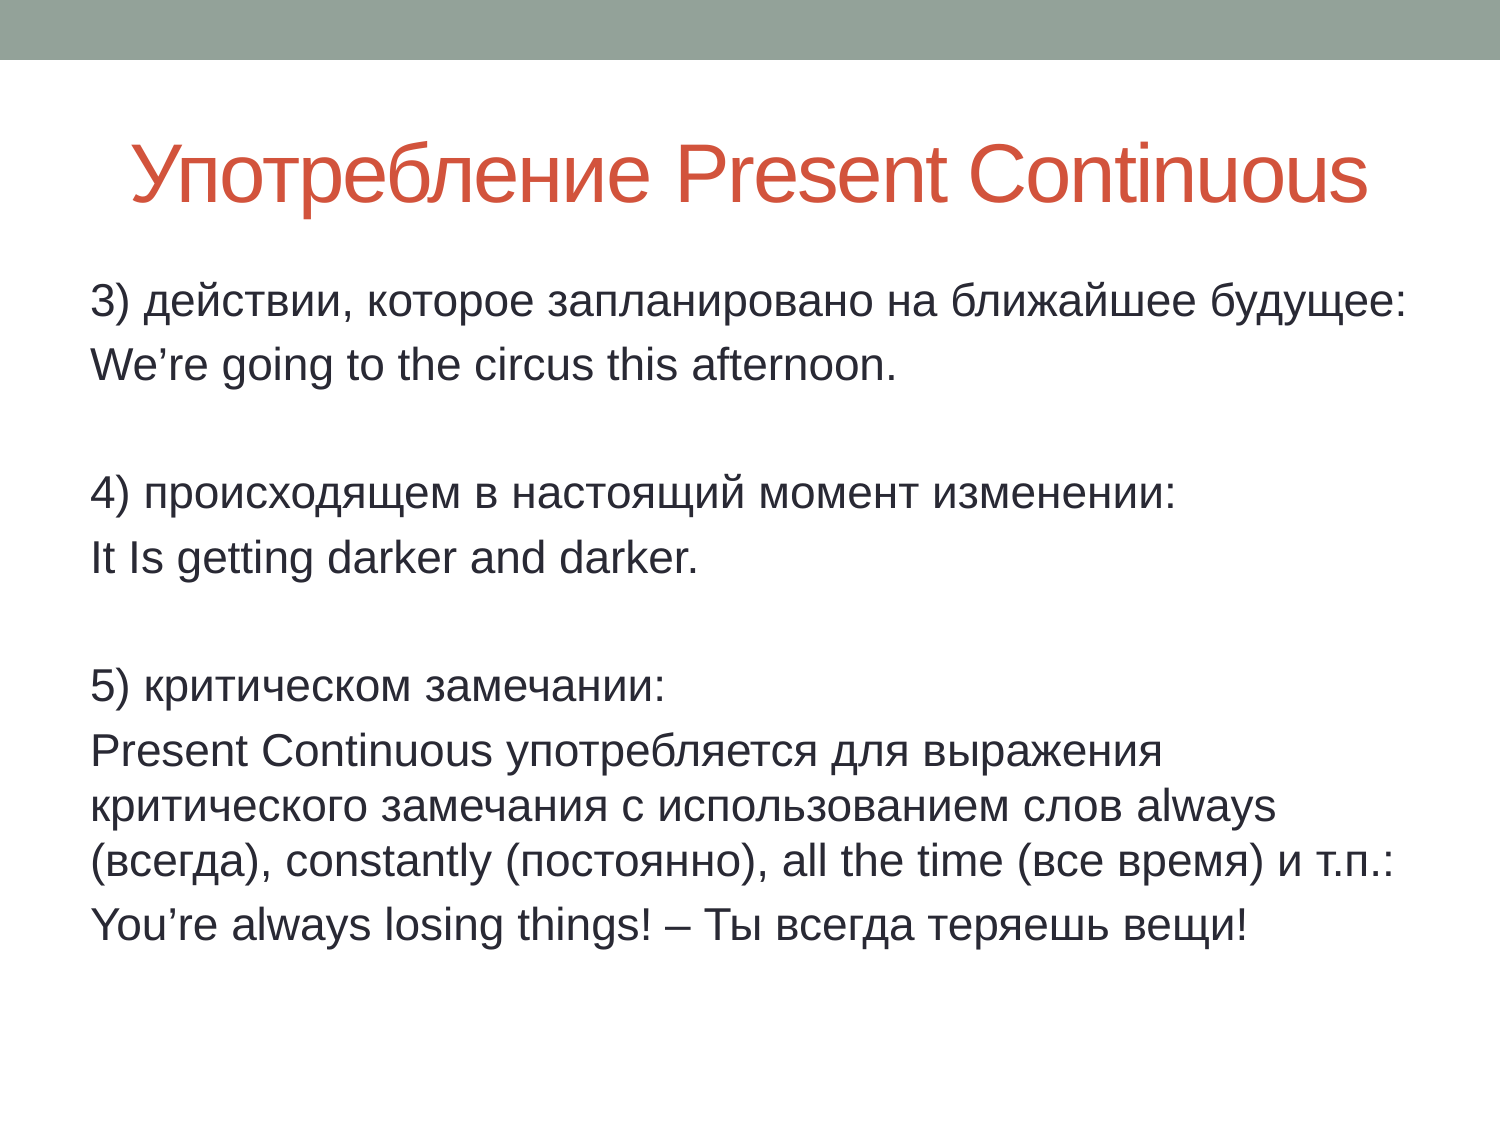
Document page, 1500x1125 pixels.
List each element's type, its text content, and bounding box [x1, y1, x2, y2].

title Употребление Present Continuous [75, 87, 1425, 250]
list 3) действии, которое запланировано на ближайшее будущее: We’re going to the circus this afternoon. 4) происходящем в настоящий момент изменении: It Is getting darker and darker. 5) критическом замечании: Present Continuous употребляется для выражения критического замечания с использованием слов always (всегда), constantly (постоянно), all the time (все время) и т.п.: You’re always losing things! – Ты всегда теряешь вещи! [75, 262, 1425, 1063]
